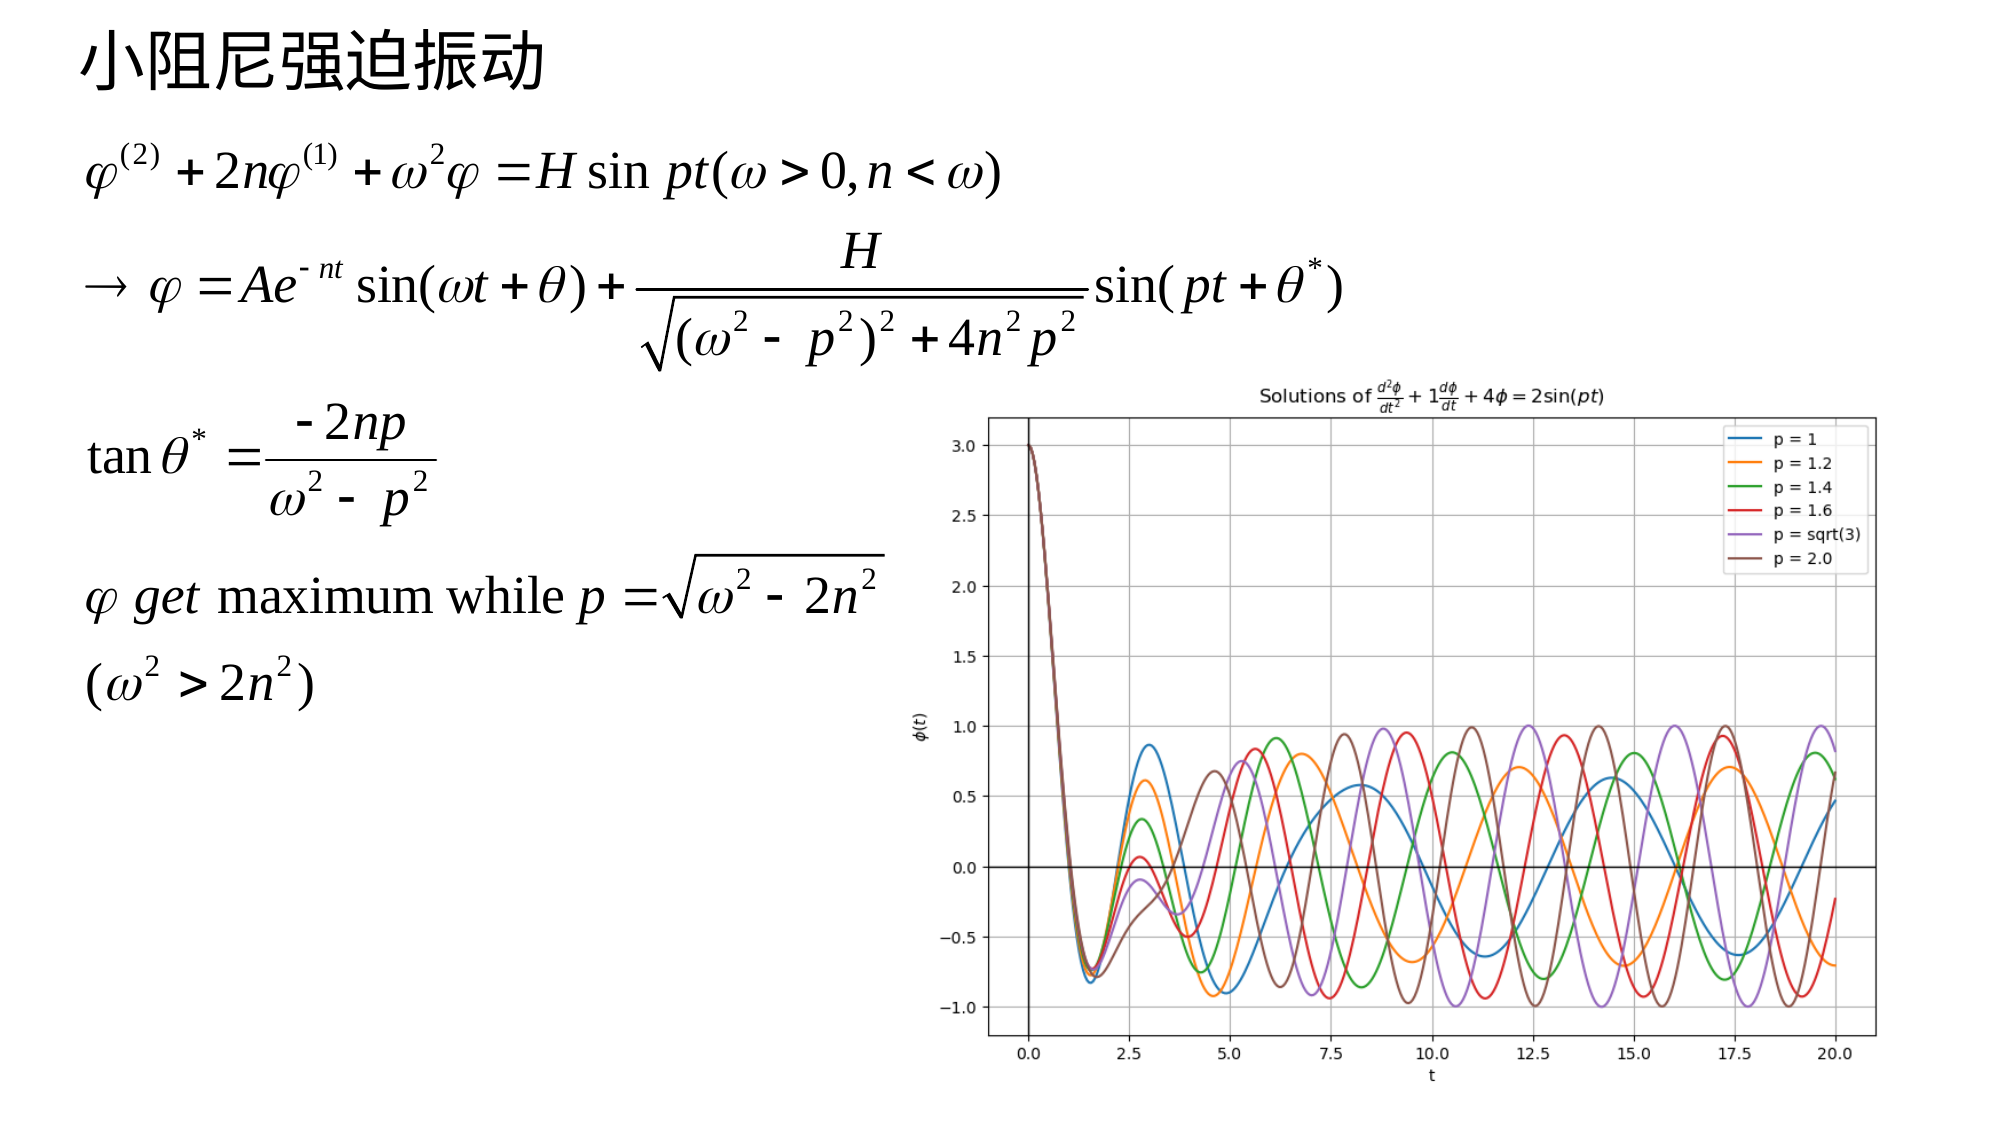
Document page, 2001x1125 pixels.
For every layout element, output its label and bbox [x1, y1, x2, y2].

picture [900, 367, 1887, 1096]
text_box [64, 11, 1355, 725]
